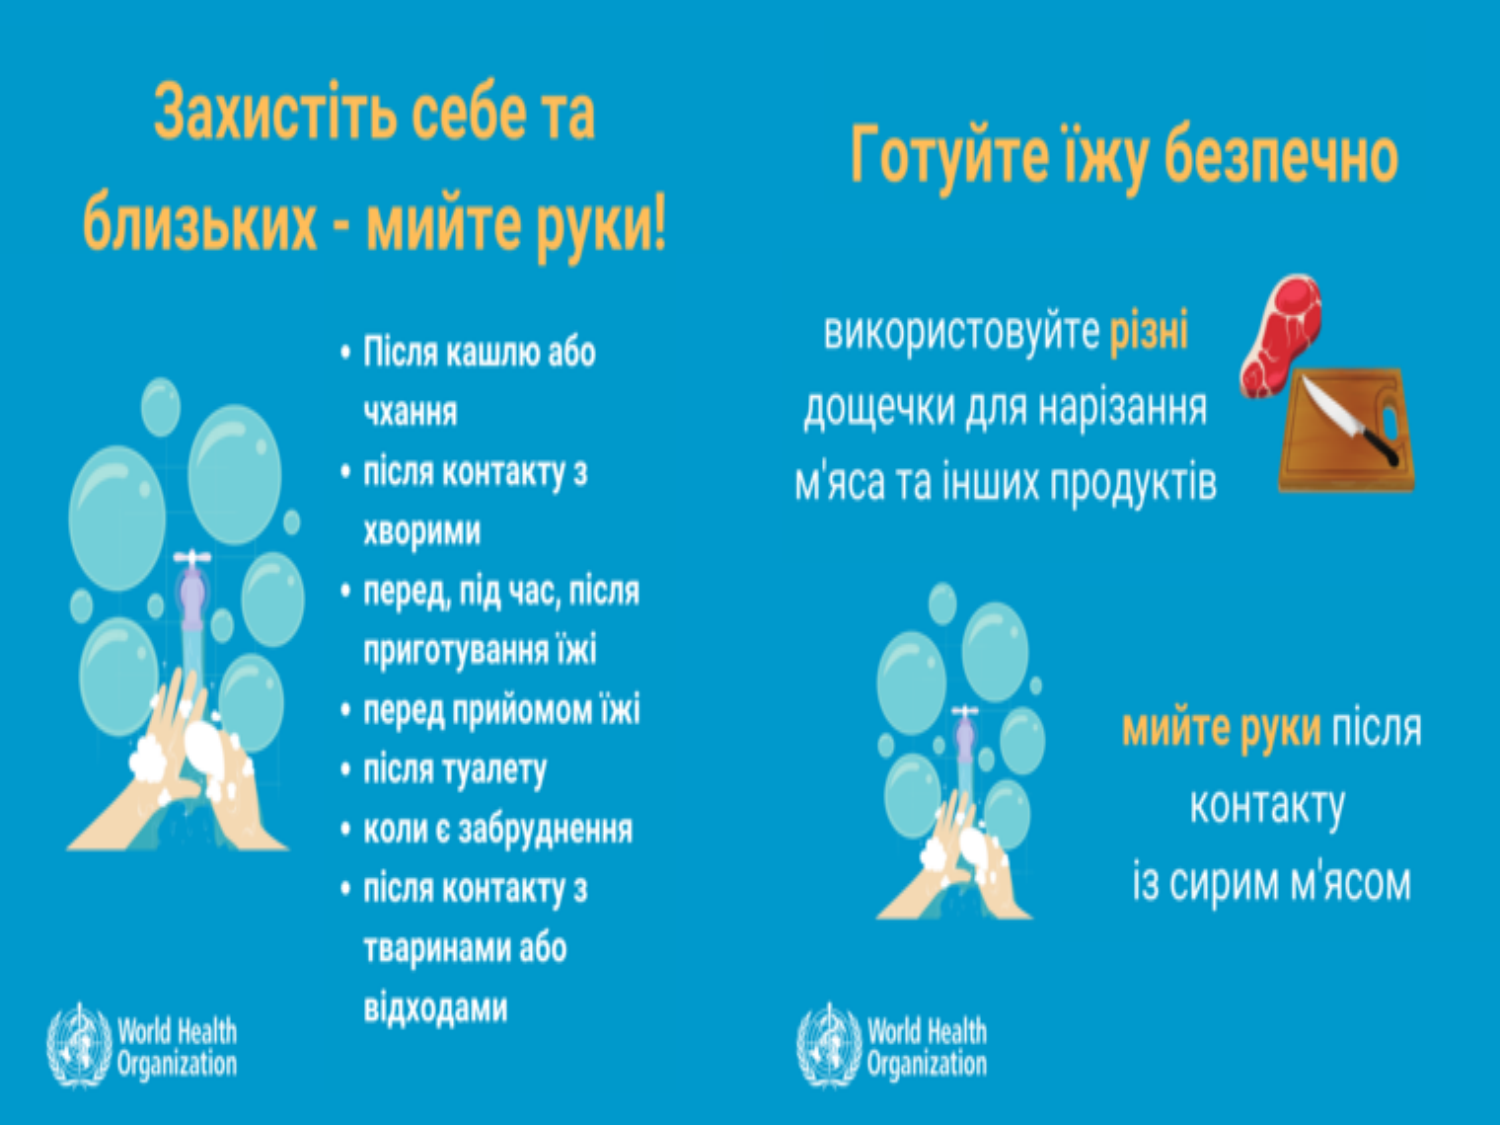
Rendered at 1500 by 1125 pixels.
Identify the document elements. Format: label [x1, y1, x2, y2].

picture [1175, 702, 1188, 712]
picture [1200, 469, 1217, 501]
picture [1165, 119, 1193, 184]
picture [341, 701, 351, 717]
picture [868, 1015, 921, 1044]
picture [341, 881, 350, 896]
picture [341, 582, 351, 597]
picture [985, 318, 1024, 350]
picture [1239, 273, 1416, 494]
picture [365, 333, 382, 367]
picture [1342, 137, 1367, 182]
picture [83, 187, 112, 252]
picture [1370, 137, 1399, 184]
picture [1253, 137, 1278, 182]
picture [1151, 713, 1231, 747]
picture [961, 601, 1029, 703]
picture [1000, 706, 1045, 776]
picture [1318, 857, 1322, 872]
picture [458, 878, 566, 911]
picture [381, 452, 433, 487]
picture [1048, 307, 1059, 317]
picture [145, 205, 171, 250]
picture [447, 342, 516, 368]
picture [827, 392, 876, 433]
picture [443, 878, 458, 902]
picture [1143, 869, 1159, 902]
picture [519, 342, 540, 368]
picture [178, 1015, 236, 1044]
picture [470, 75, 526, 140]
picture [154, 79, 184, 140]
picture [535, 818, 633, 851]
picture [1060, 392, 1077, 425]
picture [1271, 790, 1288, 824]
picture [803, 392, 825, 433]
picture [1292, 869, 1315, 901]
picture [1345, 869, 1384, 902]
picture [1224, 137, 1249, 184]
picture [436, 818, 450, 844]
picture [458, 808, 535, 852]
picture [147, 593, 165, 620]
picture [112, 205, 141, 250]
picture [283, 508, 301, 536]
picture [365, 878, 378, 902]
picture [365, 460, 378, 487]
picture [896, 469, 913, 500]
picture [381, 869, 433, 903]
picture [948, 318, 984, 350]
picture [1064, 318, 1081, 349]
picture [241, 552, 305, 648]
picture [210, 608, 234, 644]
picture [341, 821, 351, 836]
picture [1072, 469, 1110, 511]
picture [599, 691, 640, 724]
picture [1334, 714, 1351, 746]
picture [215, 78, 368, 140]
picture [944, 469, 949, 500]
picture [595, 205, 651, 250]
picture [876, 630, 947, 736]
picture [1135, 869, 1139, 901]
picture [118, 1015, 171, 1044]
picture [365, 758, 378, 783]
picture [977, 746, 995, 772]
picture [1404, 714, 1421, 746]
picture [385, 333, 437, 368]
picture [574, 460, 587, 487]
picture [341, 761, 351, 777]
picture [566, 205, 593, 268]
picture [46, 1001, 113, 1090]
picture [1190, 458, 1195, 466]
picture [878, 733, 895, 759]
picture [1022, 137, 1049, 184]
picture [365, 818, 380, 843]
picture [537, 205, 564, 268]
picture [1010, 392, 1027, 425]
picture [371, 94, 398, 140]
picture [442, 188, 461, 203]
picture [380, 818, 428, 844]
picture [365, 638, 378, 665]
picture [1030, 676, 1042, 695]
picture [928, 318, 945, 349]
picture [1109, 392, 1144, 425]
picture [1123, 714, 1148, 747]
picture [117, 1047, 236, 1084]
picture [519, 638, 548, 665]
picture [1255, 869, 1278, 901]
picture [412, 93, 467, 140]
picture [1111, 306, 1138, 360]
picture [495, 205, 522, 252]
picture [367, 205, 402, 250]
picture [364, 401, 457, 427]
picture [829, 469, 885, 501]
picture [292, 205, 317, 250]
picture [867, 1047, 986, 1084]
picture [880, 137, 909, 184]
picture [187, 93, 212, 140]
picture [1082, 318, 1100, 350]
picture [1052, 469, 1069, 500]
picture [203, 205, 230, 250]
picture [381, 750, 433, 784]
picture [1040, 393, 1057, 425]
picture [1066, 137, 1075, 182]
picture [928, 582, 957, 626]
picture [1170, 869, 1187, 902]
picture [876, 704, 1033, 920]
picture [509, 579, 561, 612]
picture [867, 318, 884, 350]
picture [443, 460, 566, 496]
picture [1212, 869, 1230, 912]
picture [381, 638, 516, 674]
picture [953, 469, 970, 500]
picture [365, 698, 445, 733]
picture [1003, 469, 1020, 501]
picture [1233, 869, 1251, 901]
picture [852, 122, 879, 182]
picture [969, 120, 988, 134]
picture [1191, 869, 1208, 901]
picture [1241, 713, 1321, 758]
picture [886, 318, 905, 350]
picture [1196, 137, 1222, 184]
picture [1079, 137, 1150, 200]
picture [365, 988, 507, 1029]
picture [365, 579, 451, 614]
picture [69, 445, 167, 593]
picture [1233, 790, 1270, 822]
picture [233, 205, 289, 250]
picture [1101, 383, 1106, 425]
picture [1387, 869, 1410, 901]
picture [878, 392, 913, 425]
picture [555, 630, 596, 665]
picture [1293, 790, 1345, 835]
picture [918, 393, 954, 425]
picture [796, 469, 819, 501]
picture [965, 392, 1006, 433]
picture [364, 519, 463, 555]
picture [1355, 715, 1359, 746]
picture [1026, 318, 1061, 360]
picture [974, 469, 1000, 501]
picture [928, 1015, 986, 1044]
picture [1112, 469, 1195, 511]
picture [846, 318, 863, 350]
picture [1324, 869, 1341, 901]
picture [333, 218, 349, 231]
picture [1023, 469, 1039, 501]
picture [933, 736, 946, 757]
picture [408, 205, 434, 250]
picture [541, 93, 595, 140]
picture [454, 689, 592, 733]
picture [1148, 393, 1166, 425]
picture [1060, 122, 1069, 134]
picture [914, 469, 931, 501]
picture [910, 137, 1021, 200]
picture [1080, 392, 1098, 436]
picture [174, 205, 199, 252]
picture [1169, 393, 1186, 425]
picture [1192, 791, 1209, 823]
picture [341, 344, 351, 360]
picture [69, 588, 94, 624]
picture [1141, 306, 1187, 350]
picture [574, 878, 587, 903]
picture [466, 520, 481, 546]
picture [796, 1001, 863, 1090]
picture [141, 377, 181, 438]
picture [519, 928, 567, 964]
picture [825, 318, 842, 350]
picture [1073, 122, 1081, 134]
picture [66, 547, 290, 851]
picture [908, 318, 925, 360]
picture [1190, 392, 1207, 425]
picture [655, 191, 665, 250]
picture [363, 937, 511, 972]
picture [1282, 137, 1337, 184]
picture [570, 571, 639, 606]
picture [187, 404, 282, 546]
picture [460, 571, 502, 612]
picture [1210, 790, 1229, 824]
picture [341, 463, 351, 478]
picture [548, 332, 595, 368]
picture [442, 757, 548, 792]
picture [1362, 713, 1401, 747]
picture [438, 205, 493, 250]
